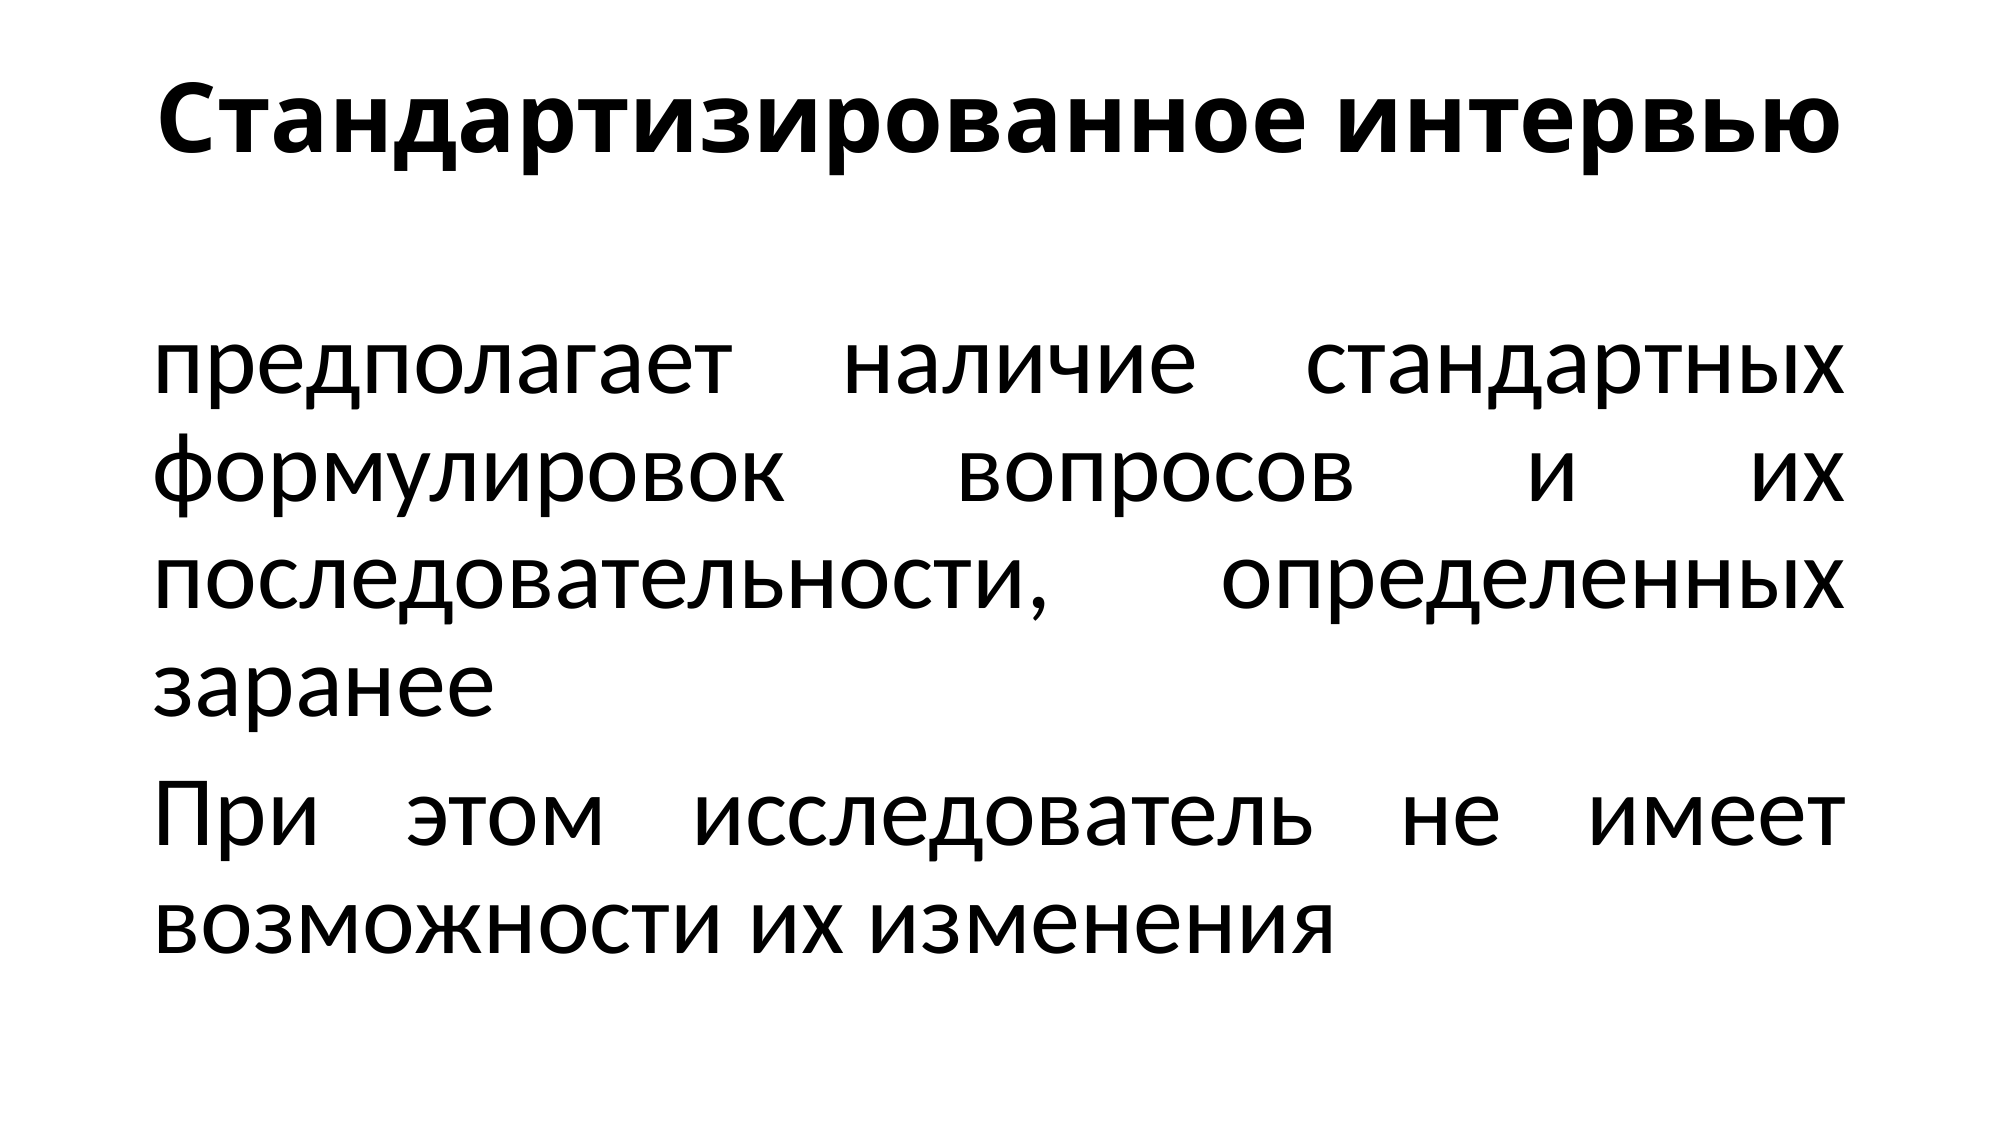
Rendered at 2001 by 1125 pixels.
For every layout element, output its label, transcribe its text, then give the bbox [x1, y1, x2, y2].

title Стандартизированное интервью [137, 59, 1863, 278]
list предполагает наличие стандартных формулировок вопросов и их последовательности, определенных заранее При этом исследователь не имеет возможности их изменения [137, 299, 1863, 1014]
